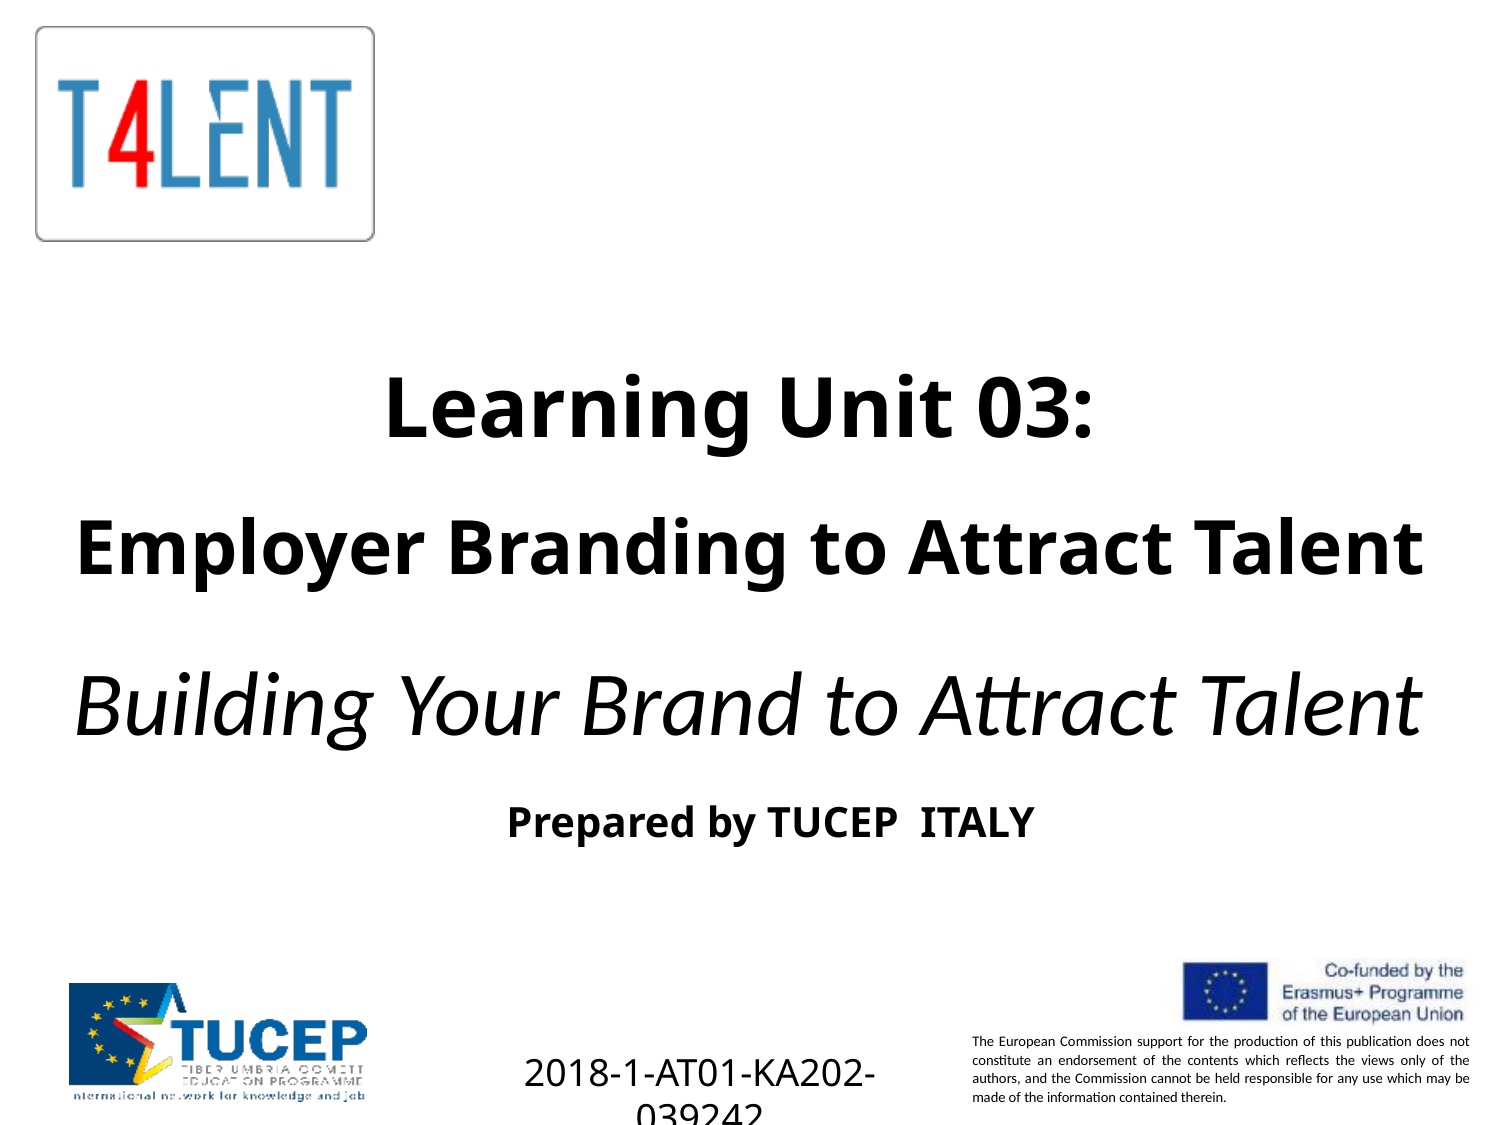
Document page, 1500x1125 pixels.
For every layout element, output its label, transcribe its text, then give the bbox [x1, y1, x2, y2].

text_box 2018-1-AT01-KA202-039242 [454, 1040, 946, 1125]
text_box Prepared by TUCEP ITALY [225, 786, 1327, 854]
picture [68, 983, 368, 1102]
title Learning Unit 03: Employer Branding to Attract Talent Building Your Brand to Attract Talent [12, 430, 1488, 770]
picture [35, 26, 375, 242]
picture [1166, 958, 1478, 1026]
